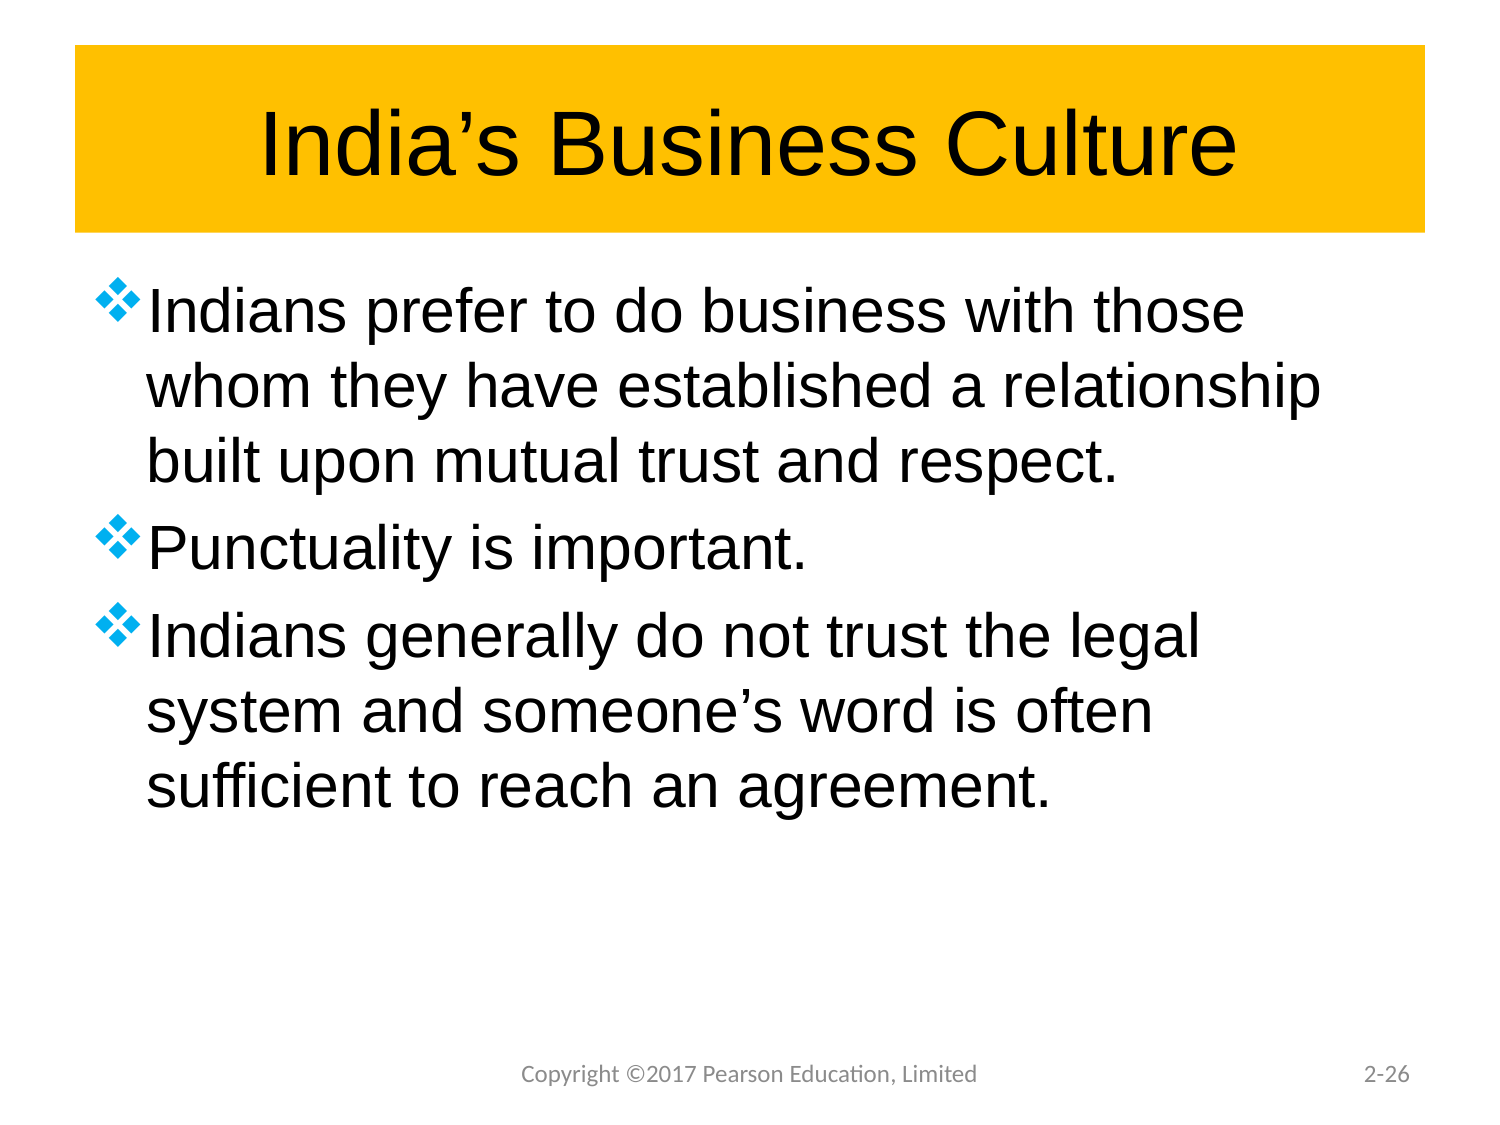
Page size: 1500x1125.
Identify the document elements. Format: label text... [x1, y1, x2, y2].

footer Copyright ©2017 Pearson Education, Limited [500, 1042, 1000, 1103]
list Indians prefer to do business with those whom they have established a relationship built upon mutual trust and respect. Punctuality is important. Indians generally do not trust the legal system and someone’s word is often sufficient to reach an agreement. [75, 262, 1425, 1005]
title India’s Business Culture [75, 45, 1425, 233]
slide_number 2-26 [1074, 1042, 1425, 1103]
